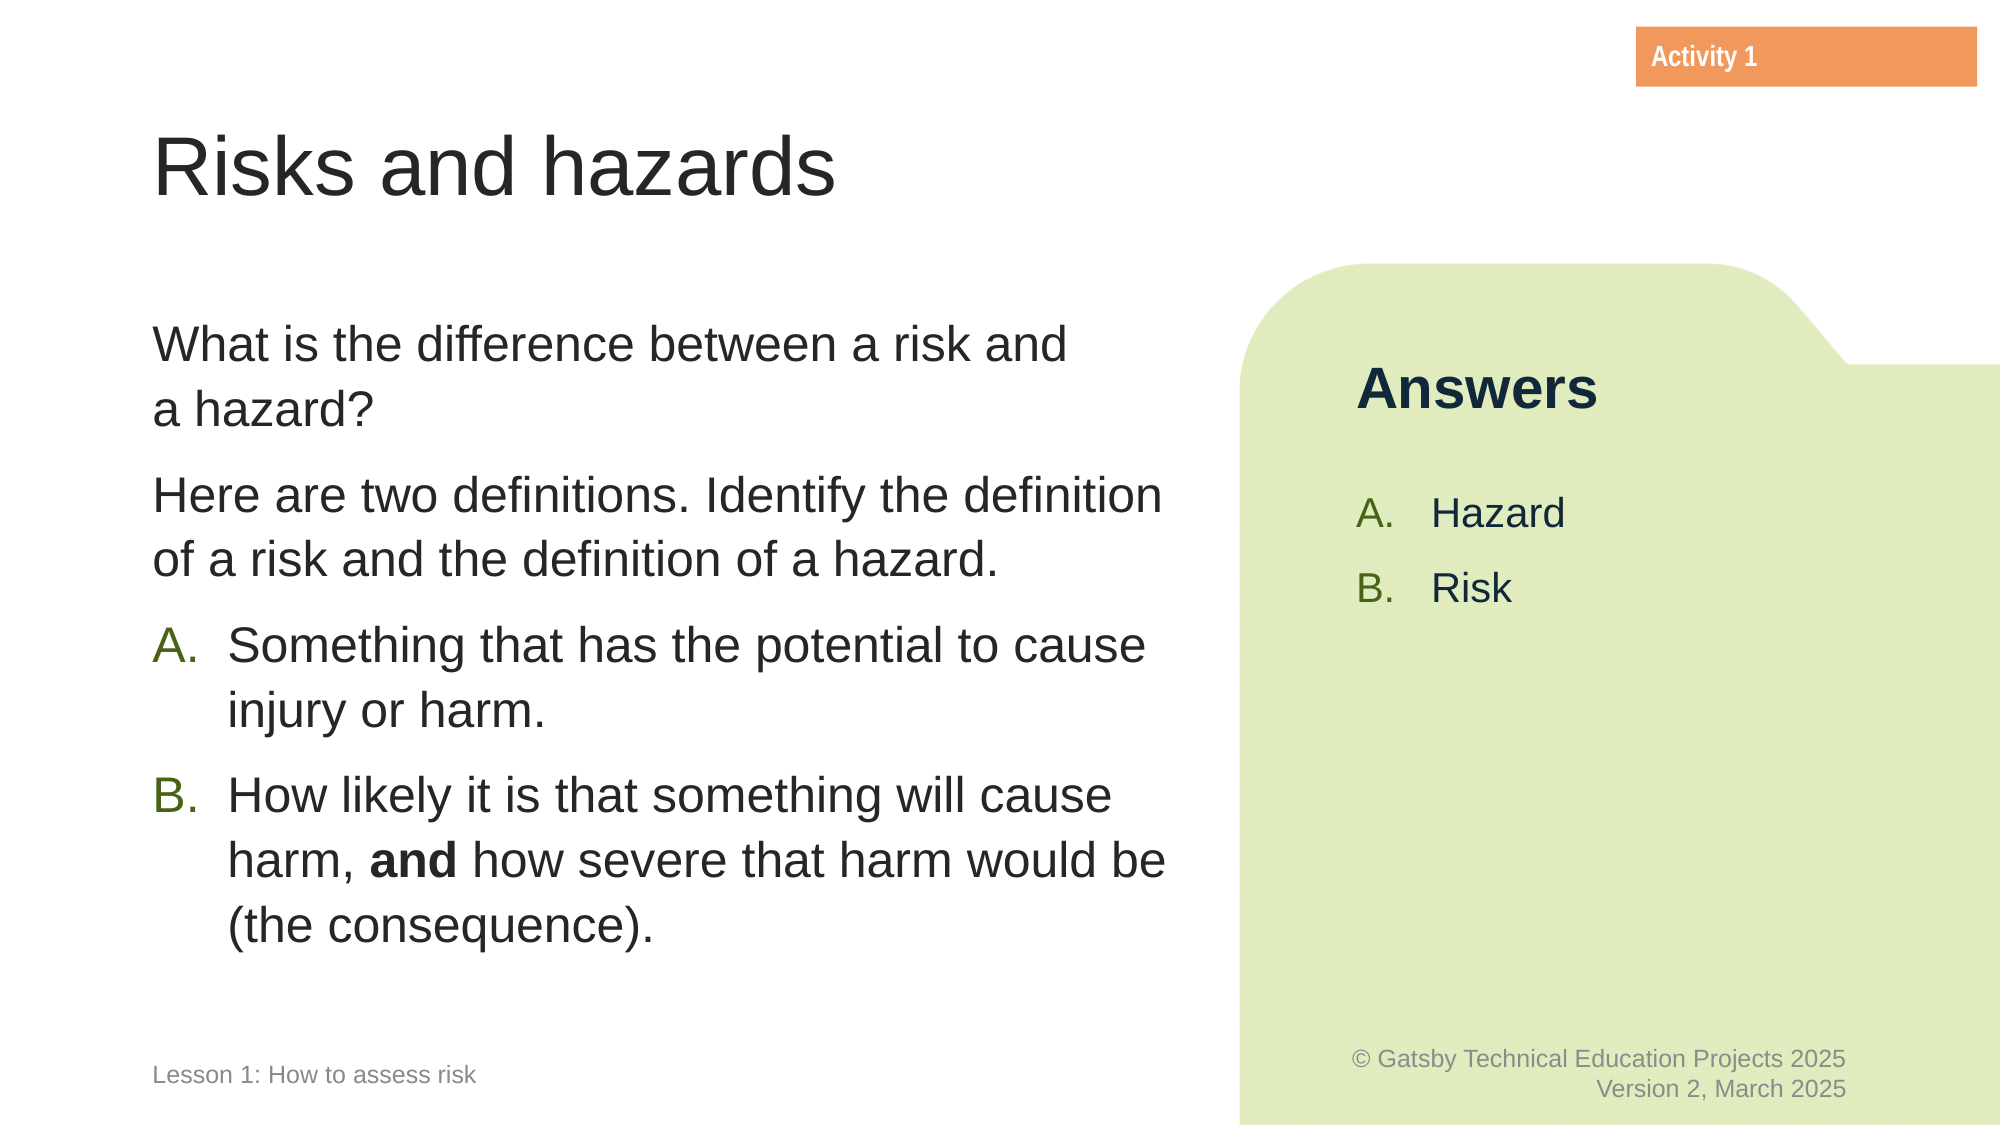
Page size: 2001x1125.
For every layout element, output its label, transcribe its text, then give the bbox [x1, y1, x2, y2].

list Activity 1 [1636, 26, 1978, 87]
list Lesson 1: How to assess risk [137, 1042, 829, 1103]
list Hazard Risk [1341, 474, 1917, 1014]
title Risks and hazards [137, 59, 1863, 278]
picture [1239, 0, 2000, 1125]
list What is the difference between a risk and a hazard? Here are two definitions. Identify the definition of a risk and the definition of a hazard. Something that has the potential to cause injury or harm. How likely it is that something will cause harm, and how severe that harm would be (the consequence). [137, 299, 1188, 1014]
list Answers [1341, 337, 1783, 440]
